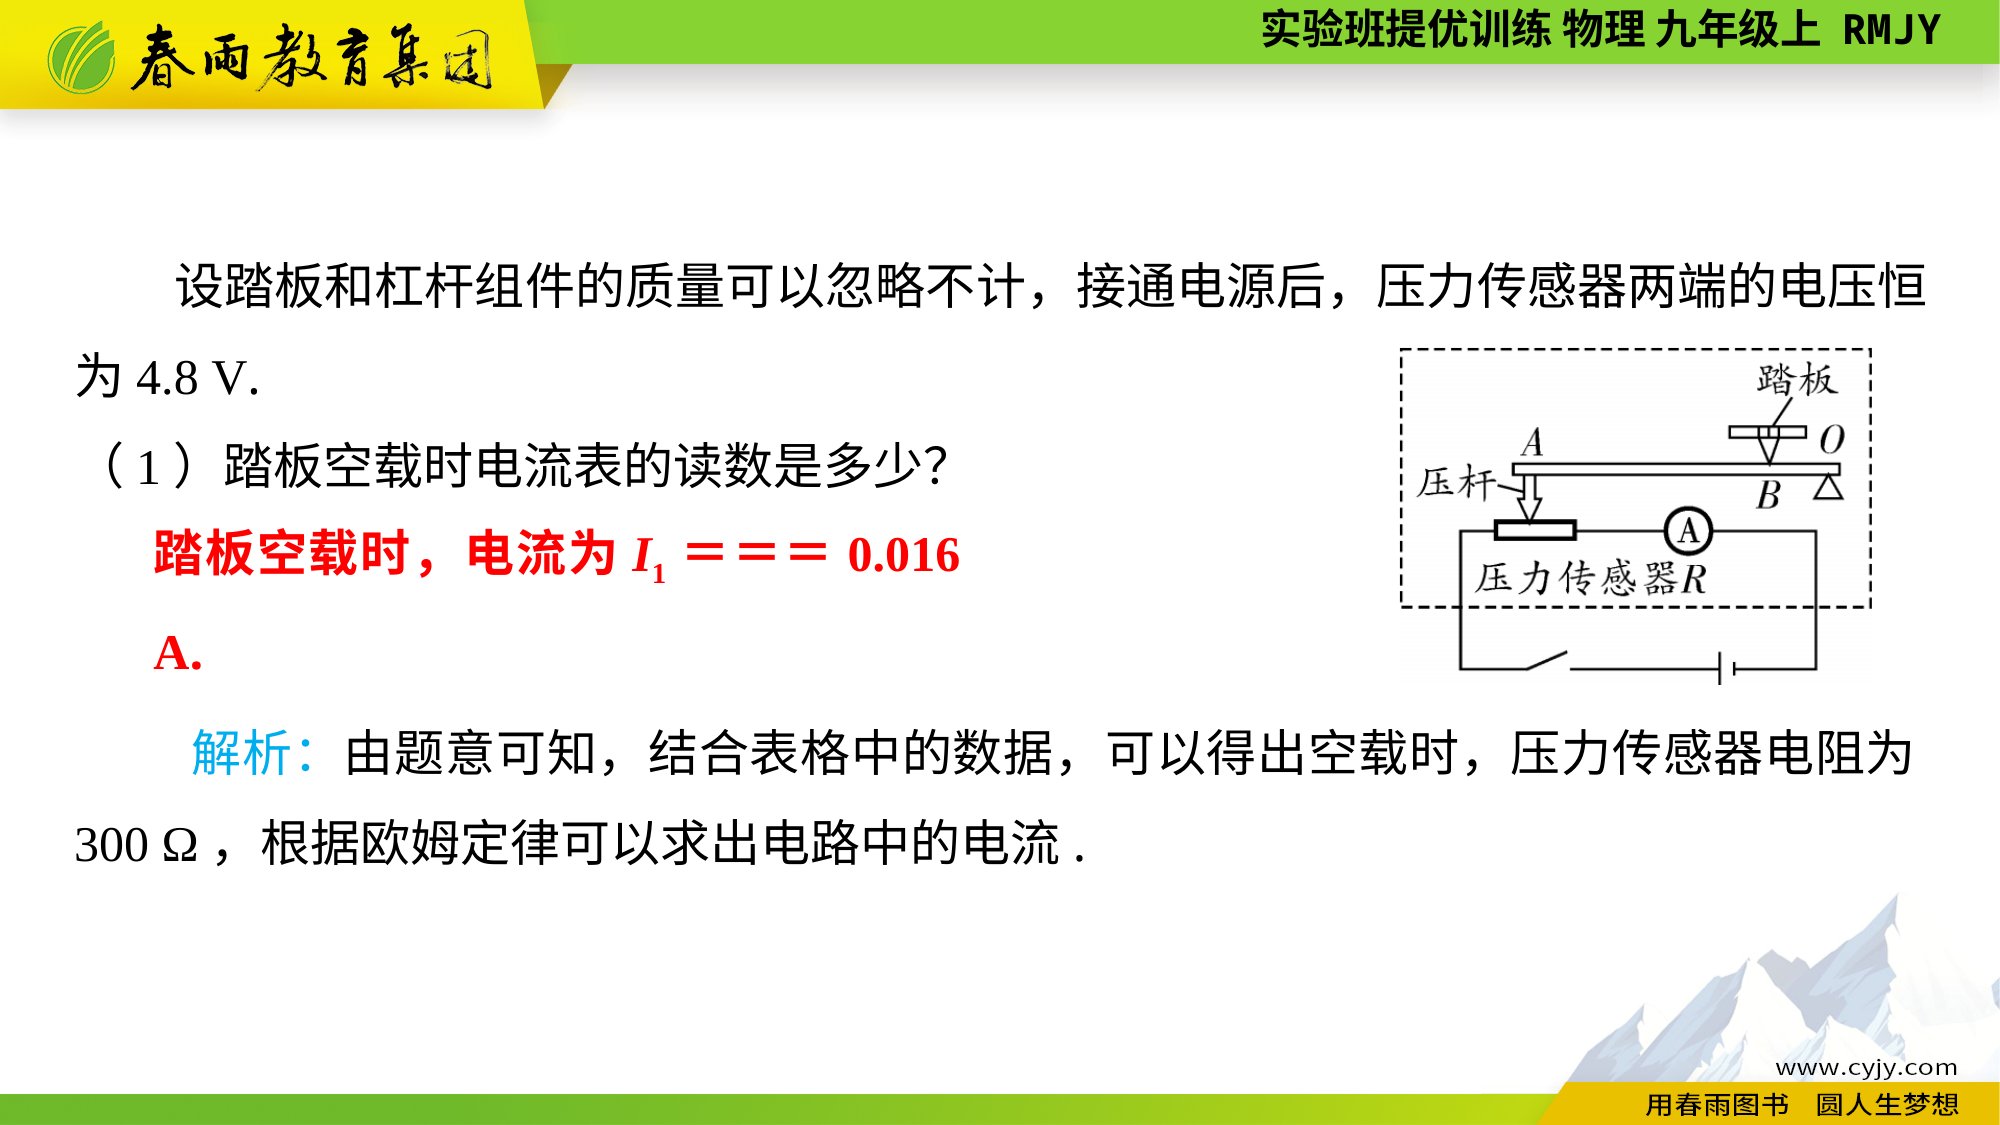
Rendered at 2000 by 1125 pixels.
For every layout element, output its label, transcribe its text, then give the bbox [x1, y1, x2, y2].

text_box 解析：由题意可知，结合表格中的数据，可以得出空载时，压力传感器电阻为300 Ω，根据欧姆定律可以求出电路中的电流. [59, 684, 1944, 880]
picture [0, 0, 2000, 1125]
list 设踏板和杠杆组件的质量可以忽略不计，接通电源后，压力传感器两端的电压恒为4.8 V. （1）踏板空载时电流表的读数是多少？ [59, 216, 1944, 505]
